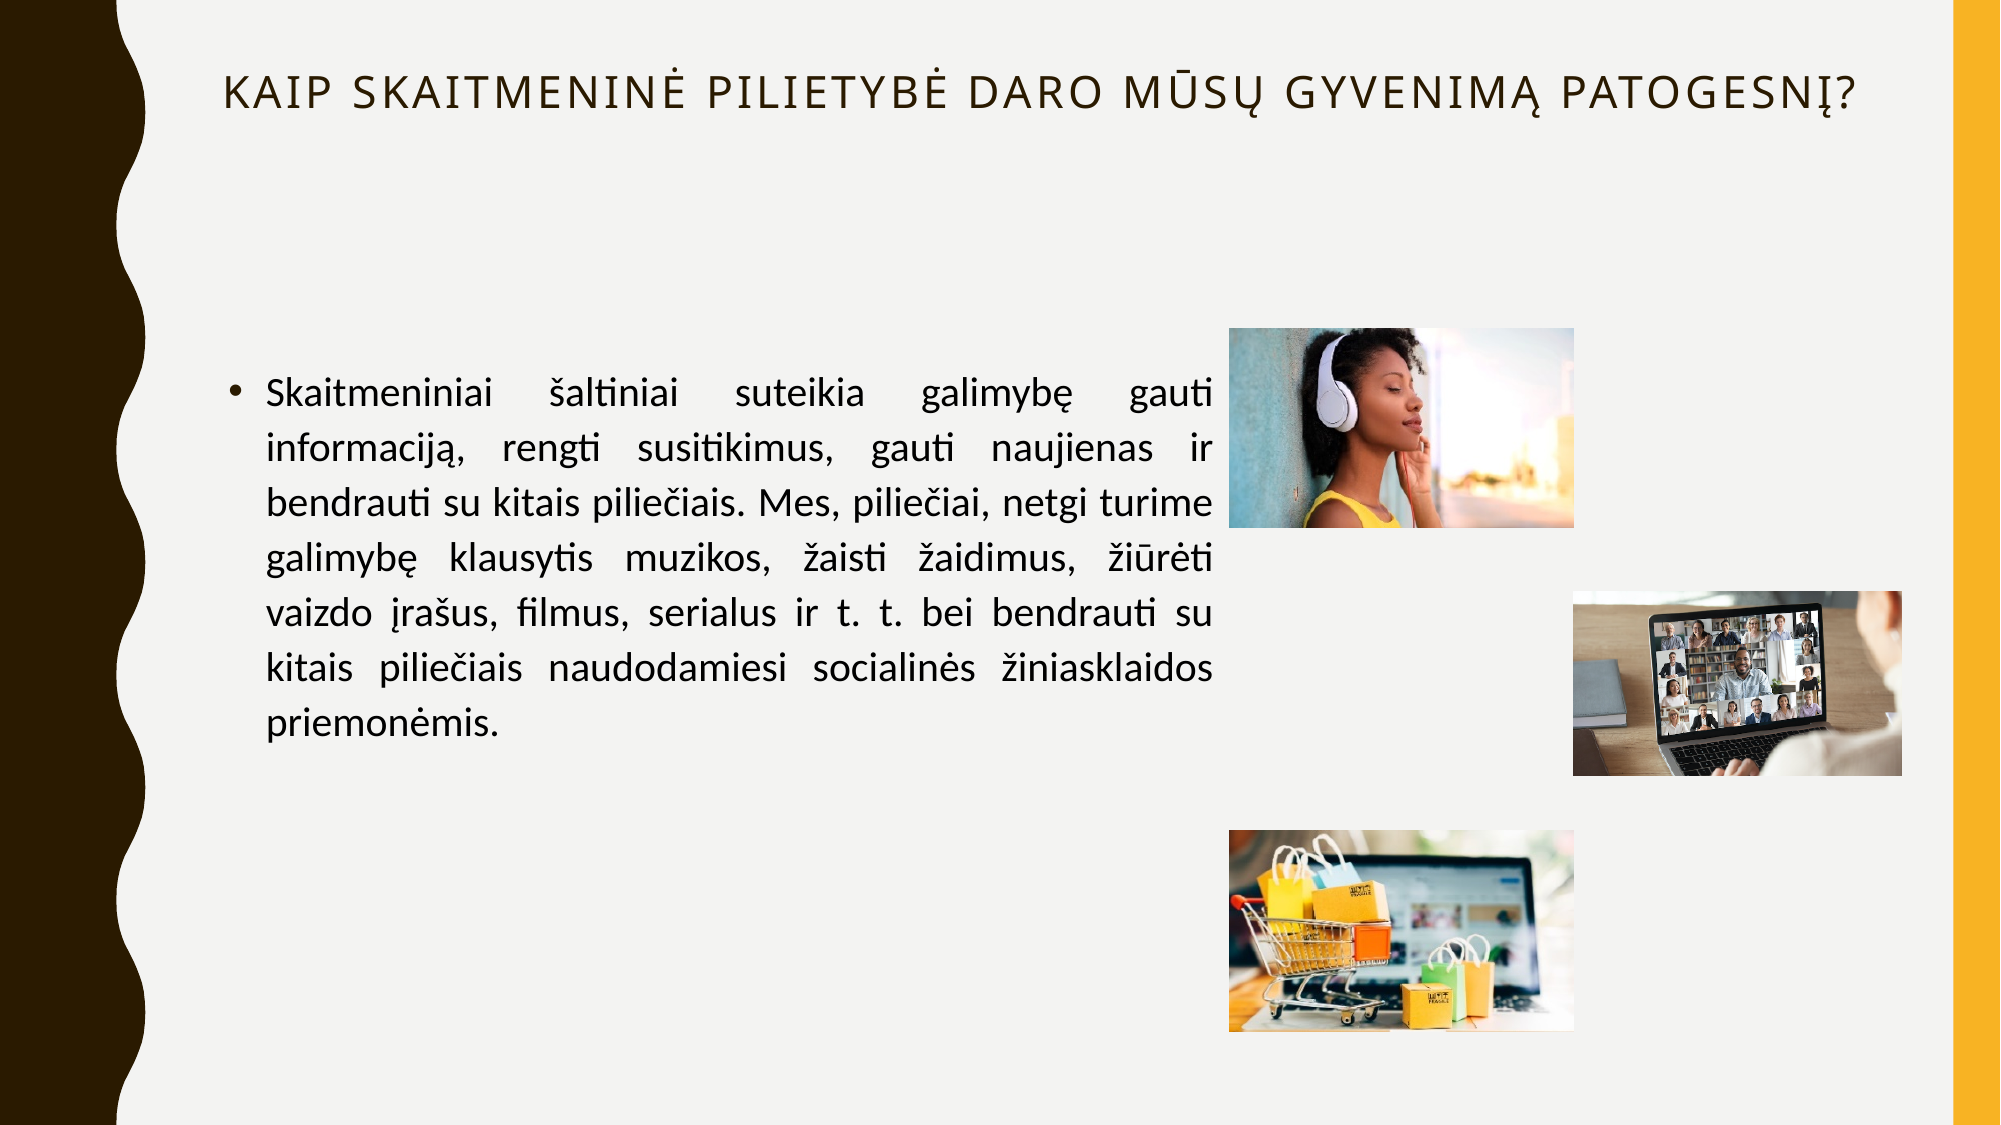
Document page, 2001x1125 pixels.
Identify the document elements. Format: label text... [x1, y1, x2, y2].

picture [1229, 328, 1574, 528]
title KAIP SKAITMENINĖ PILIETYBĖ DARO MŪSŲ GYVENIMĄ PATOGESNĮ? [205, 62, 1875, 176]
picture [1573, 591, 1902, 776]
picture [1229, 830, 1574, 1032]
list Skaitmeniniai šaltiniai suteikia galimybę gauti informaciją, rengti susitikimus, gauti naujienas ir bendrauti su kitais piliečiais. Mes, piliečiai, netgi turime galimybę klausytis muzikos, žaisti žaidimus, žiūrėti vaizdo įrašus, filmus, serialus ir t. t. bei bendrauti su kitais piliečiais naudodamiesi socialinės žiniasklaidos priemonėmis. [213, 352, 1230, 863]
